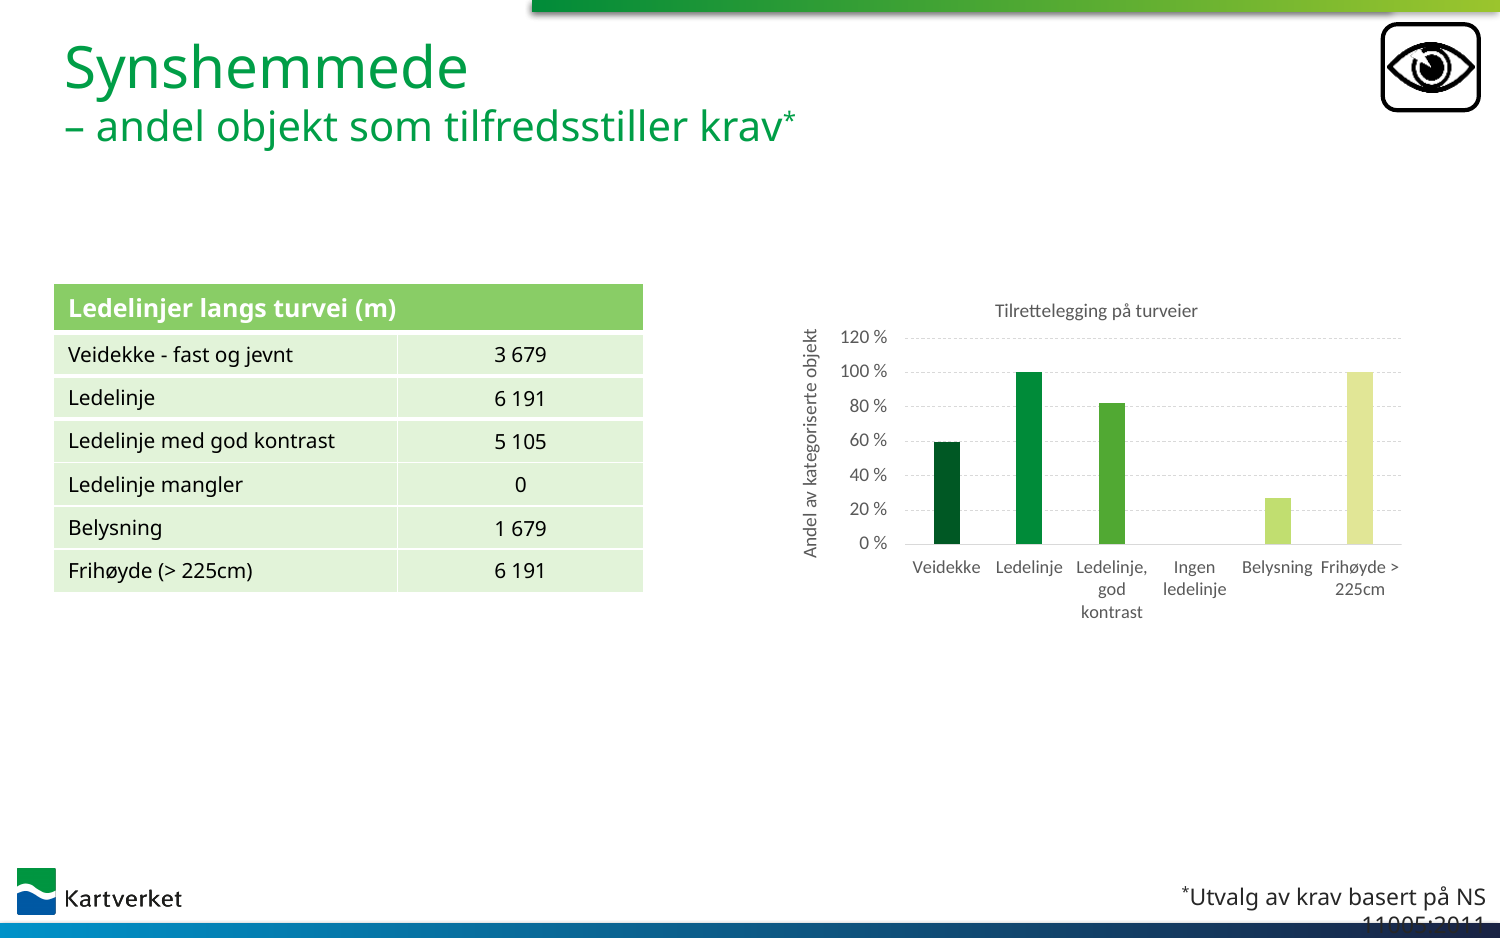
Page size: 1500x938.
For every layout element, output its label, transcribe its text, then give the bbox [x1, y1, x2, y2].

text_box *Utvalg av krav basert på NS 11005:2011 [1068, 873, 1500, 938]
table_cell Veidekke - fast og jevnt [54, 335, 397, 374]
table_cell Ledelinje med god kontrast [54, 421, 397, 462]
table_cell Frihøyde (> 225cm) [54, 550, 397, 592]
table_header Ledelinjer langs turvei (m) [54, 284, 643, 330]
table_cell Belysning [54, 507, 397, 548]
table_cell 5 105 [398, 421, 643, 462]
table_cell Ledelinje [54, 378, 397, 417]
table_cell 6 191 [398, 378, 643, 417]
table_cell 0 [398, 463, 643, 505]
picture [791, 291, 1402, 630]
table_cell Ledelinje mangler [54, 463, 397, 505]
table_cell 3 679 [398, 335, 643, 374]
table_cell 1 679 [398, 507, 643, 548]
table_cell 6 191 [398, 550, 643, 592]
text_box Synshemmede – andel objekt som tilfredsstiller krav* [49, 24, 1431, 158]
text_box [1382, 24, 1480, 111]
